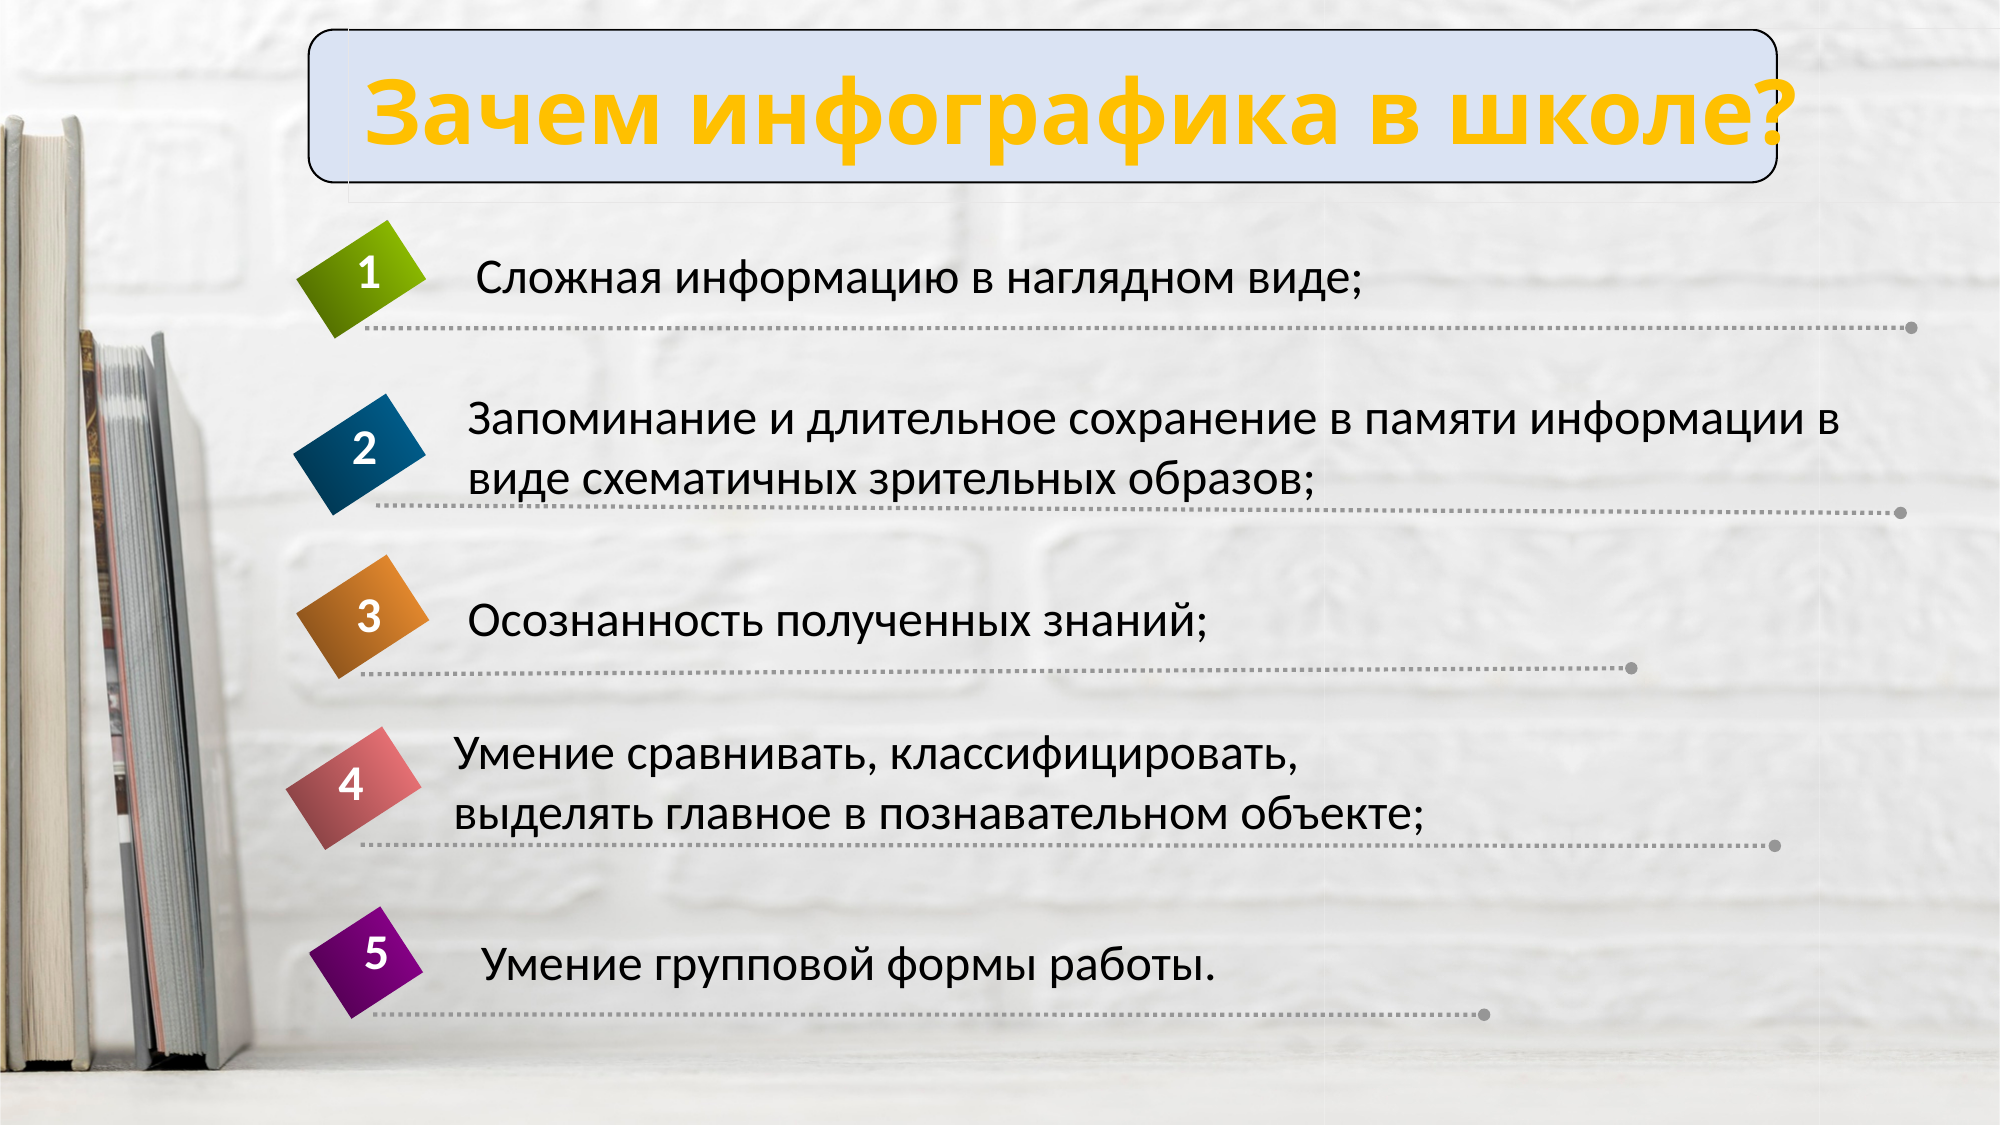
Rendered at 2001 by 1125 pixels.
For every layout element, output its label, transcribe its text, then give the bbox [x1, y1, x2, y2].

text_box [308, 574, 1632, 675]
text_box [303, 376, 1901, 513]
picture [0, 0, 2000, 1125]
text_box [323, 912, 1485, 1015]
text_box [306, 230, 1912, 329]
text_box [296, 711, 1775, 849]
title Зачем инфографика в школе? [348, 28, 2000, 203]
text_box [307, 28, 348, 184]
